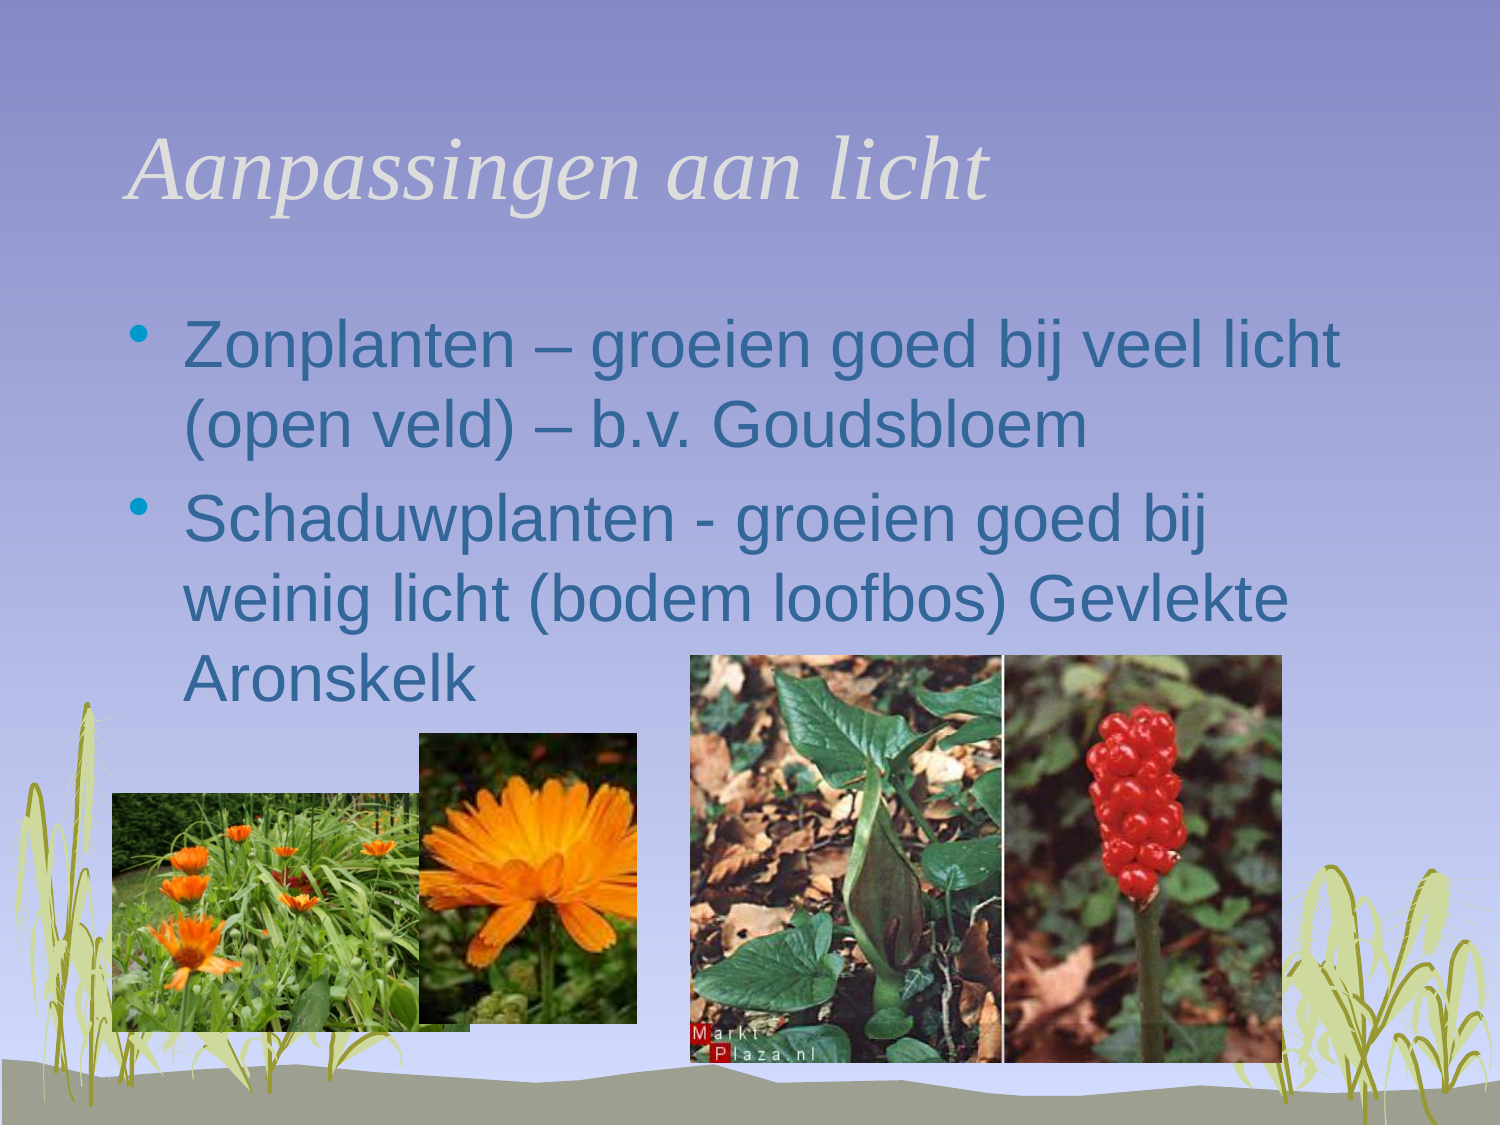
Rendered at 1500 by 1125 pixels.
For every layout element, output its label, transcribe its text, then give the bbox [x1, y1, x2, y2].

list Zonplanten – groeien goed bij veel licht (open veld) – b.v. Goudsbloem Schaduwplanten - groeien goed bij weinig licht (bodem loofbos) Gevlekte Aronskelk [112, 293, 1388, 969]
picture [690, 655, 1282, 1063]
picture [111, 733, 637, 1032]
title Aanpassingen aan licht [112, 68, 1388, 257]
